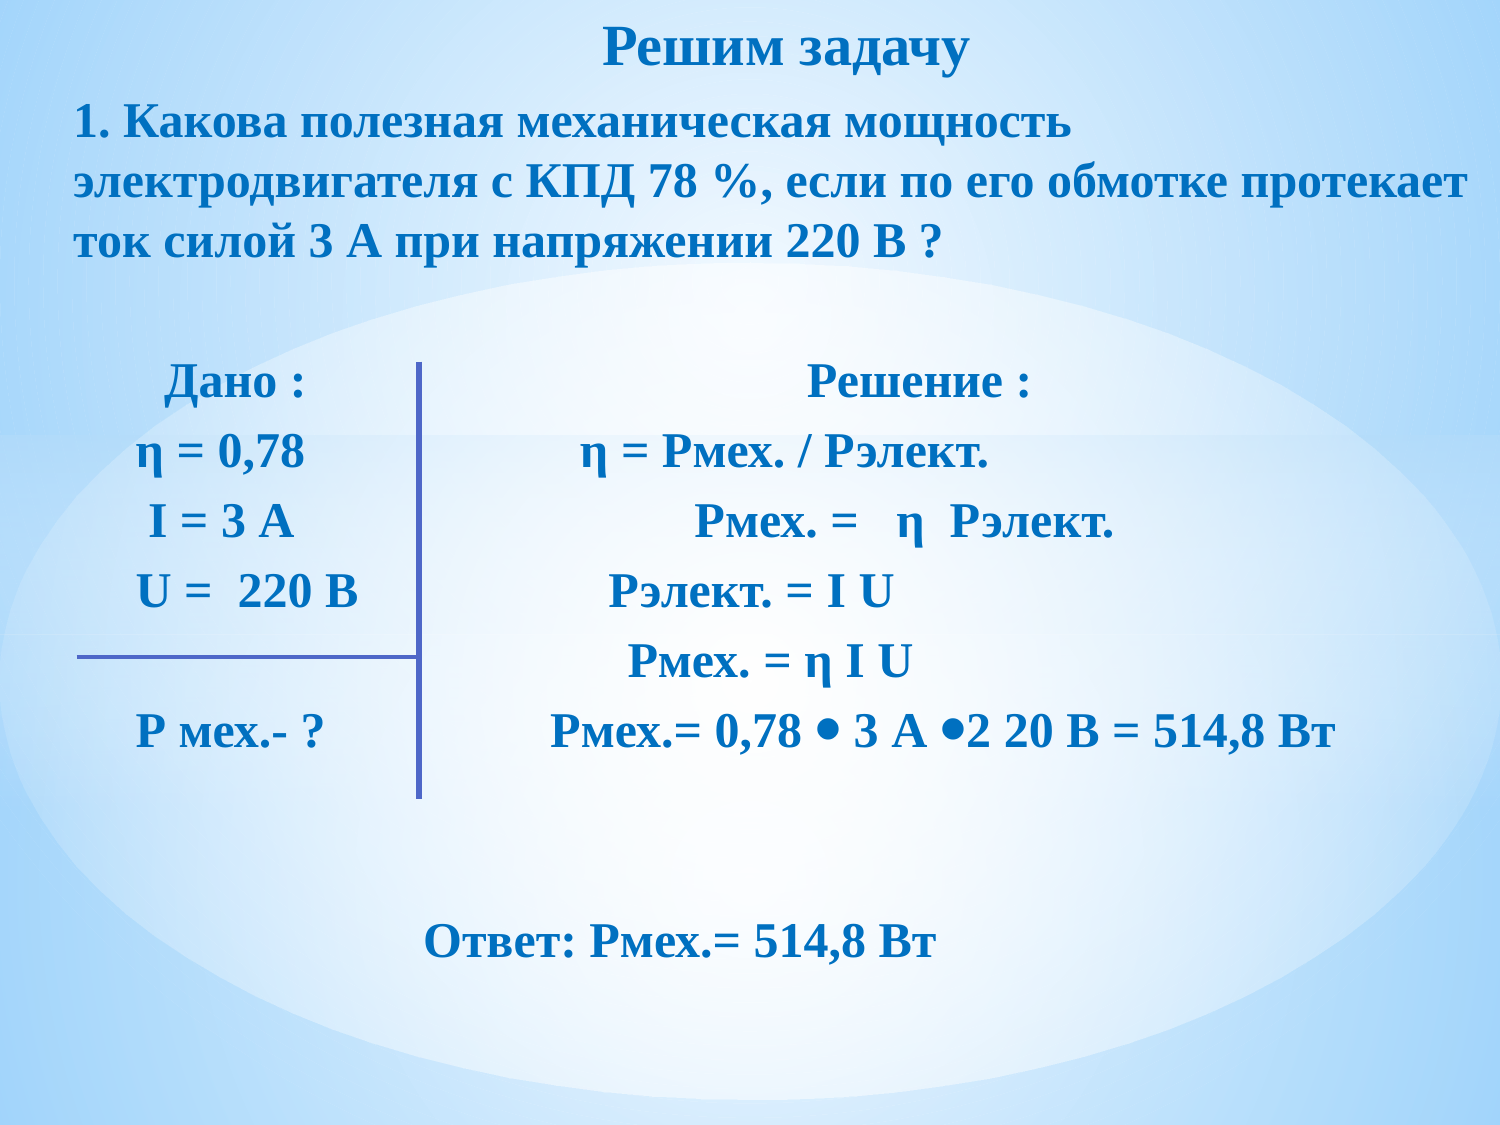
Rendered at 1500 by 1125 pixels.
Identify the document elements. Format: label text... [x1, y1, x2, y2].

subtitle Решим задачу 1. Какова полезная механическая мощность электродвигателя с КПД 78 %, если по его обмотке протекает ток силой 3 А при напряжении 220 В ? Дано : Решение : η = 0,78 η = Рмех. / Рэлект. I = 3 А Рмех. = η Рэлект. U = 220 В Рэлект. = I U Рмех. = η I U Р мех.- ? Рмех.= 0,78 ⦁ 3 А ⦁2 20 В = 514,8 Вт Ответ: Рмех.= 514,8 Вт [0, 0, 1500, 1125]
